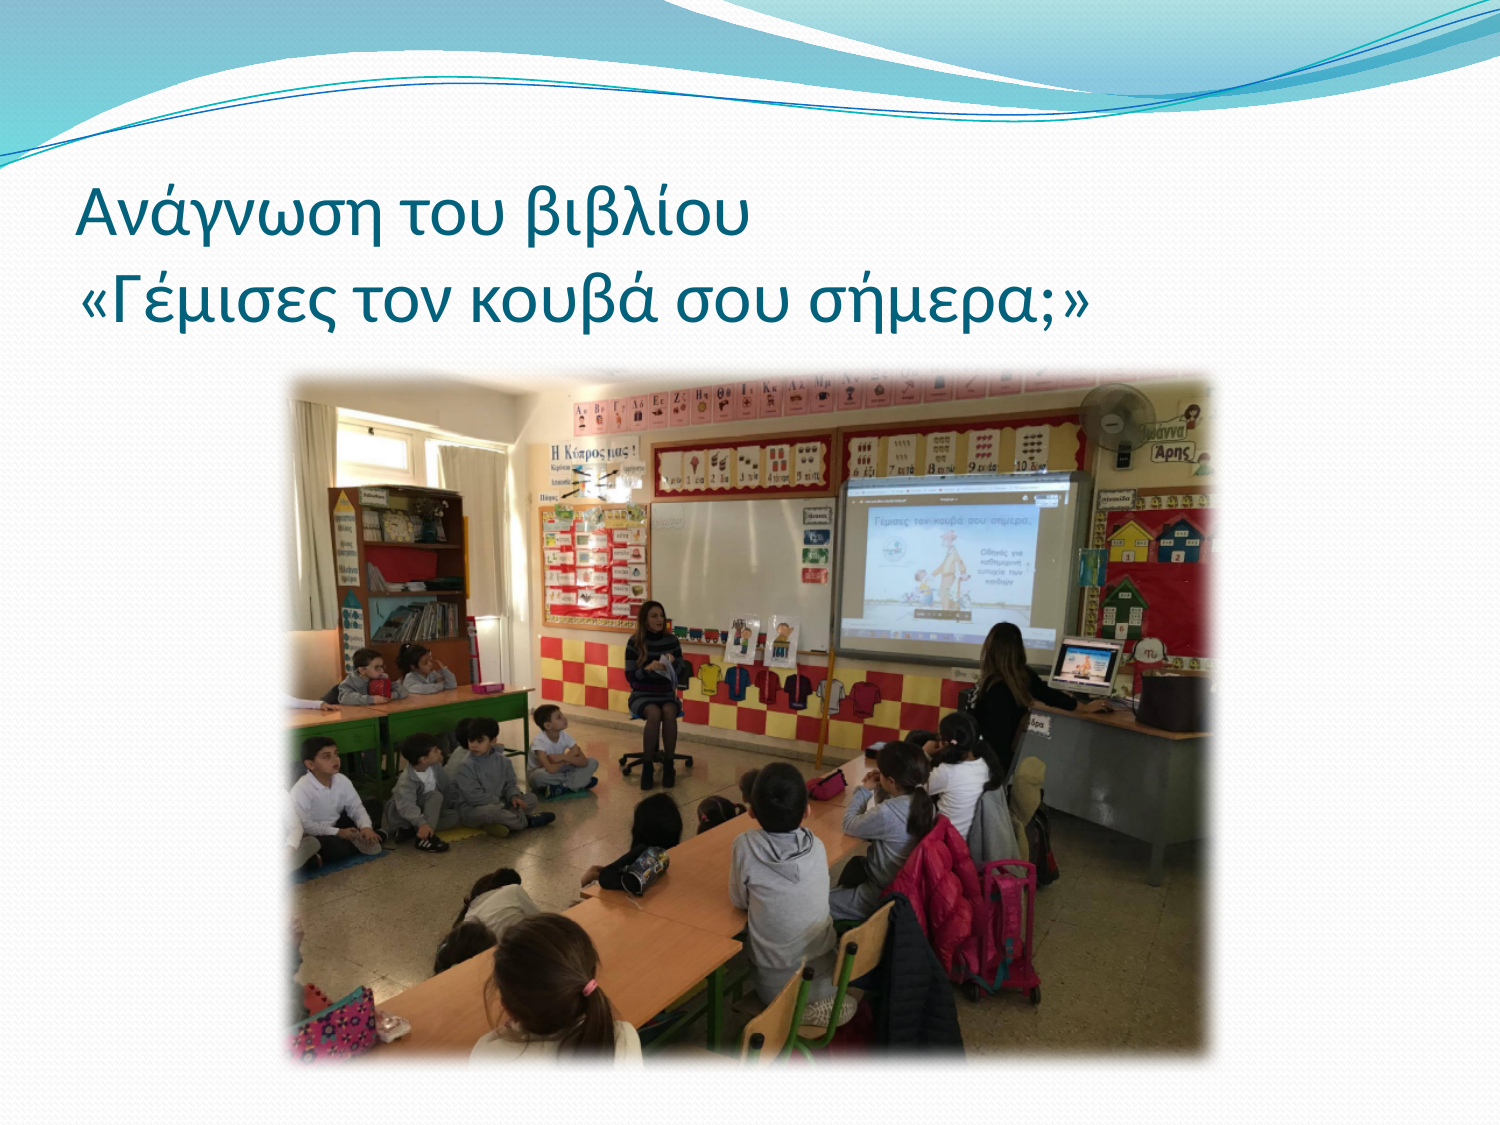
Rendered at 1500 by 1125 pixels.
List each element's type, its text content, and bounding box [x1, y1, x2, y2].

picture [274, 362, 1226, 1076]
title Ανάγνωση του βιβλίου «Γέμισες τον κουβά σου σήμερα;» [75, 149, 1438, 338]
